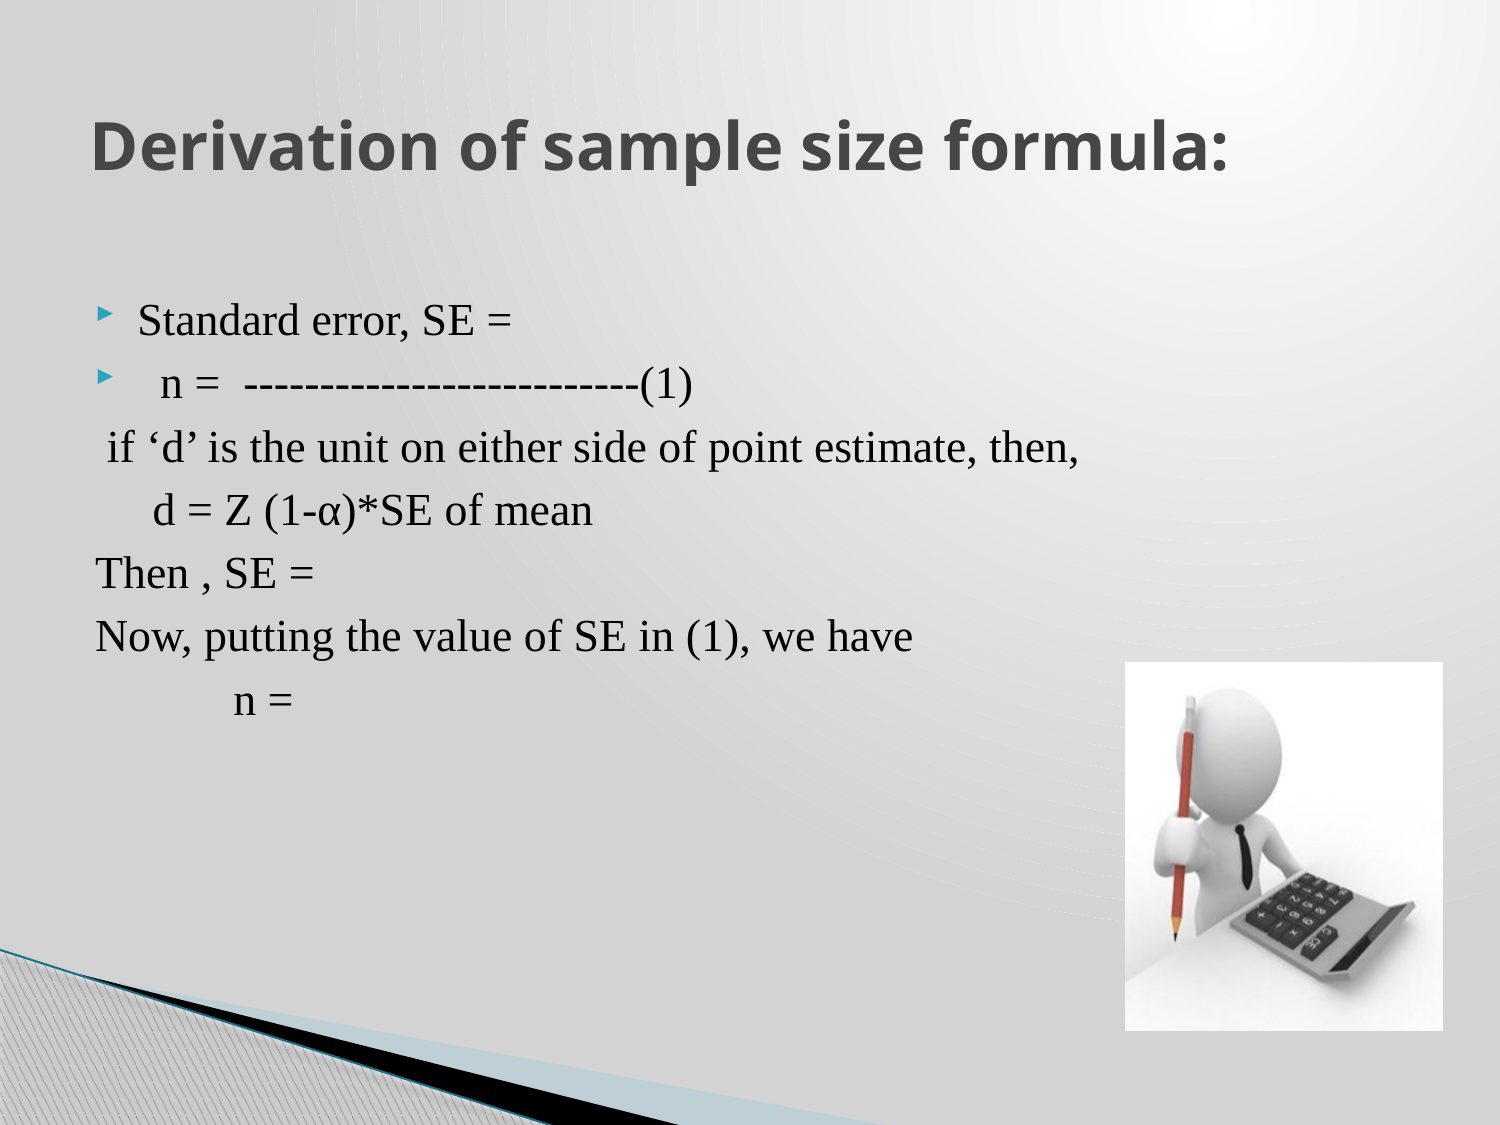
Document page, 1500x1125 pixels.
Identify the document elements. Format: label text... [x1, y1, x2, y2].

title Derivation of sample size formula: [75, 74, 1425, 213]
picture [1124, 662, 1444, 1031]
